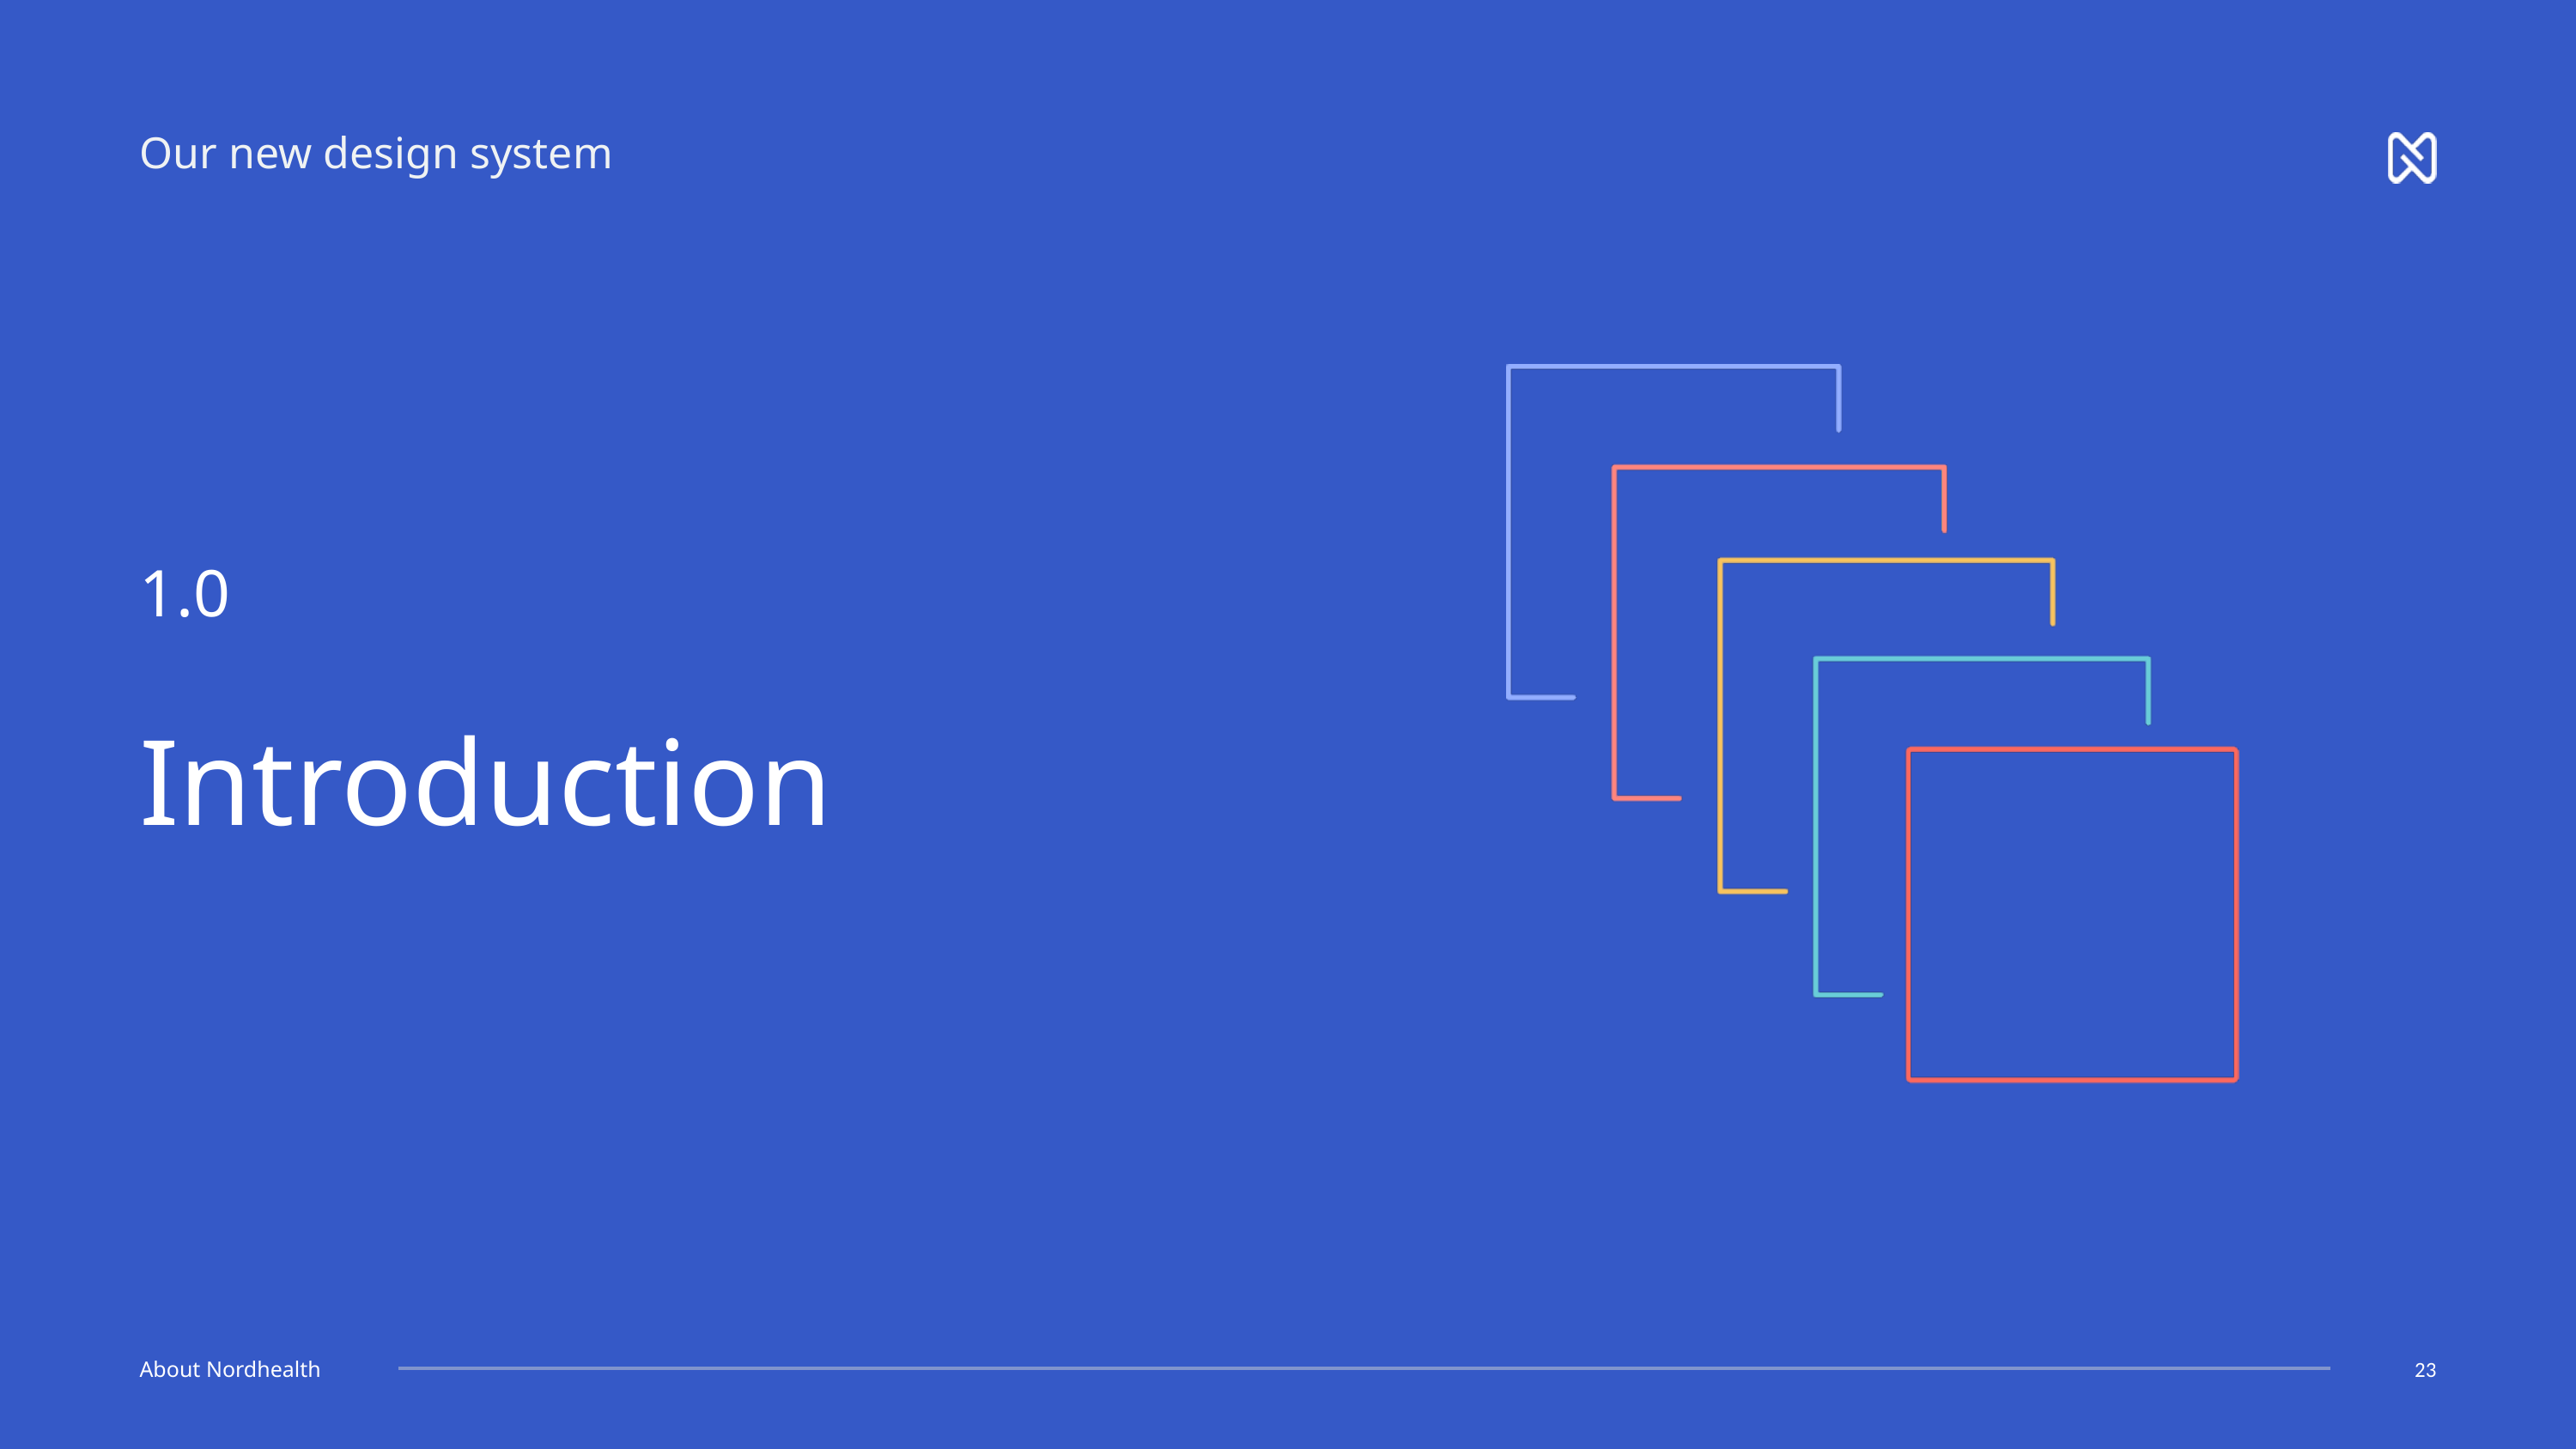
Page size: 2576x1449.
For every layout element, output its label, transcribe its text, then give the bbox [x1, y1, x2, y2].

picture [1506, 364, 2239, 1084]
text_box Our new design system [139, 118, 1008, 178]
picture [398, 1367, 2330, 1370]
text_box About Nordhealth [139, 1343, 433, 1382]
text_box 23 [2150, 1343, 2437, 1382]
text_box 1.0 Introduction [139, 552, 1299, 849]
picture [2388, 132, 2437, 184]
